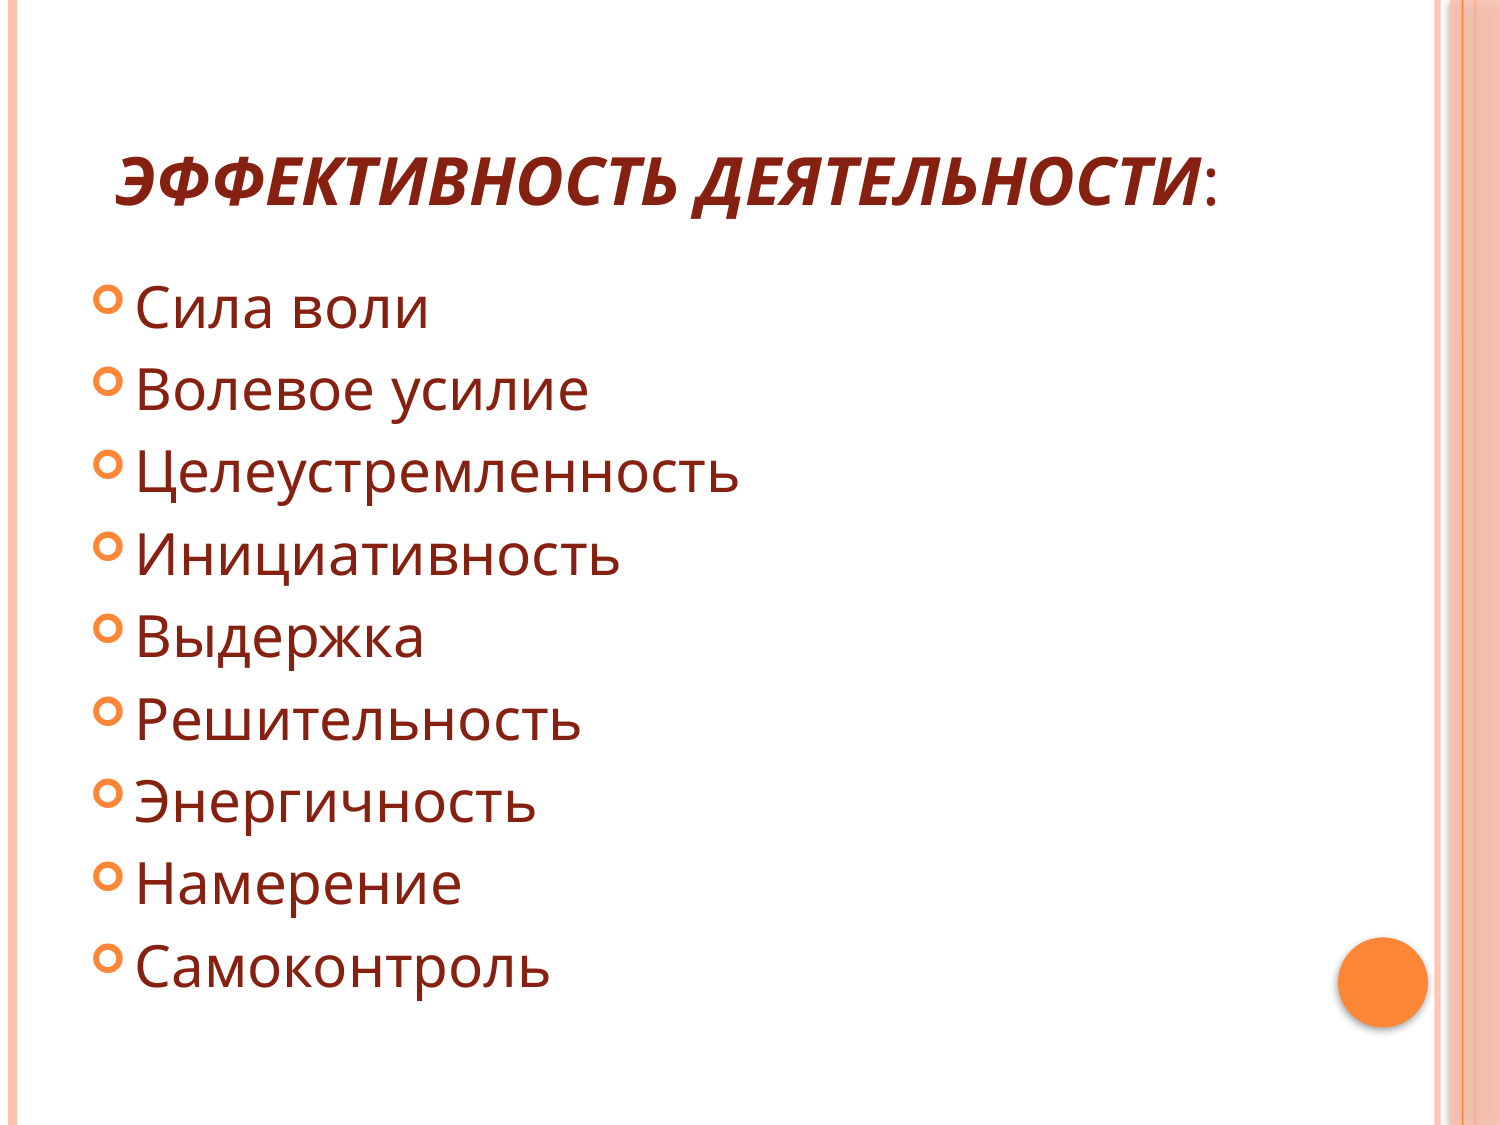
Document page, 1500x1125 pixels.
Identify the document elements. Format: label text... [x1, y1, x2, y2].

title Эффективность деятельности: [75, 45, 1300, 233]
list Сила воли Волевое усилие Целеустремленность Инициативность Выдержка Решительность Энергичность Намерение Самоконтроль [75, 262, 1300, 1062]
